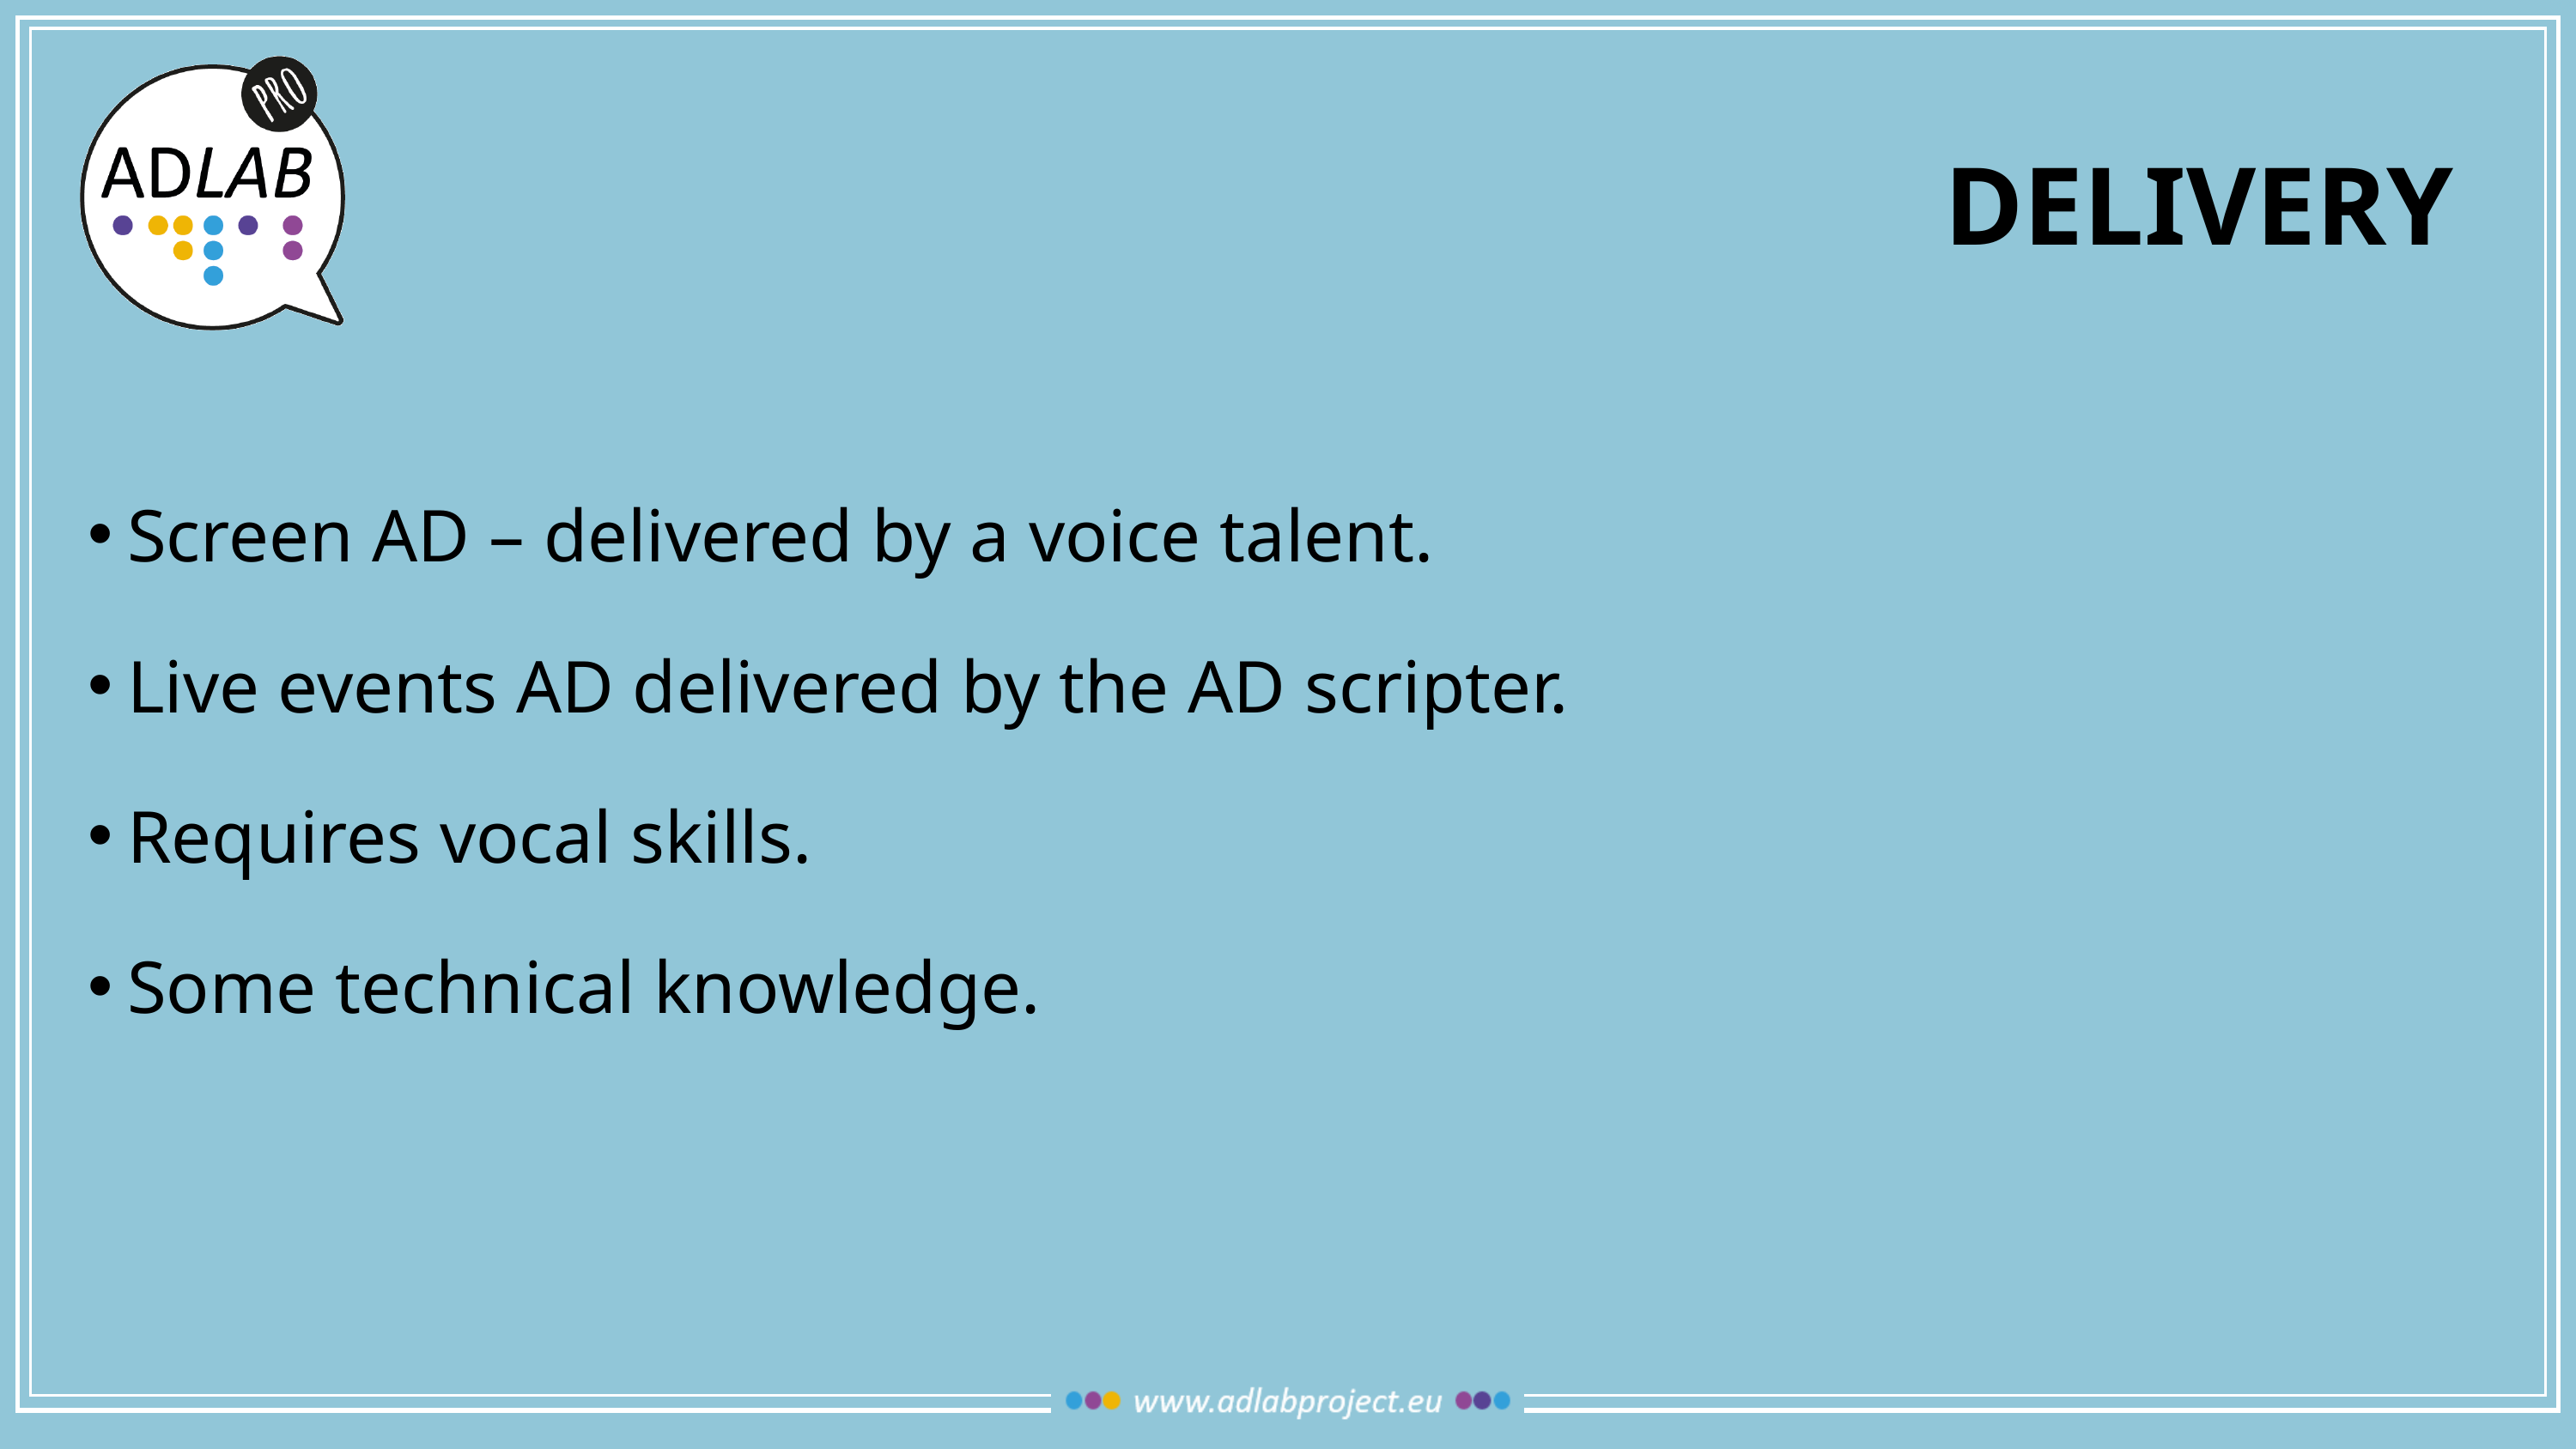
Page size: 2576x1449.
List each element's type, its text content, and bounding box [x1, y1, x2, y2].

title delivery [384, 70, 2467, 351]
picture [72, 49, 353, 330]
list Screen AD – delivered by a voice talent. Live events AD delivered by the AD scripter. Requires vocal skills. Some technical knowledge. [75, 440, 2501, 1180]
picture [1051, 1378, 1524, 1429]
